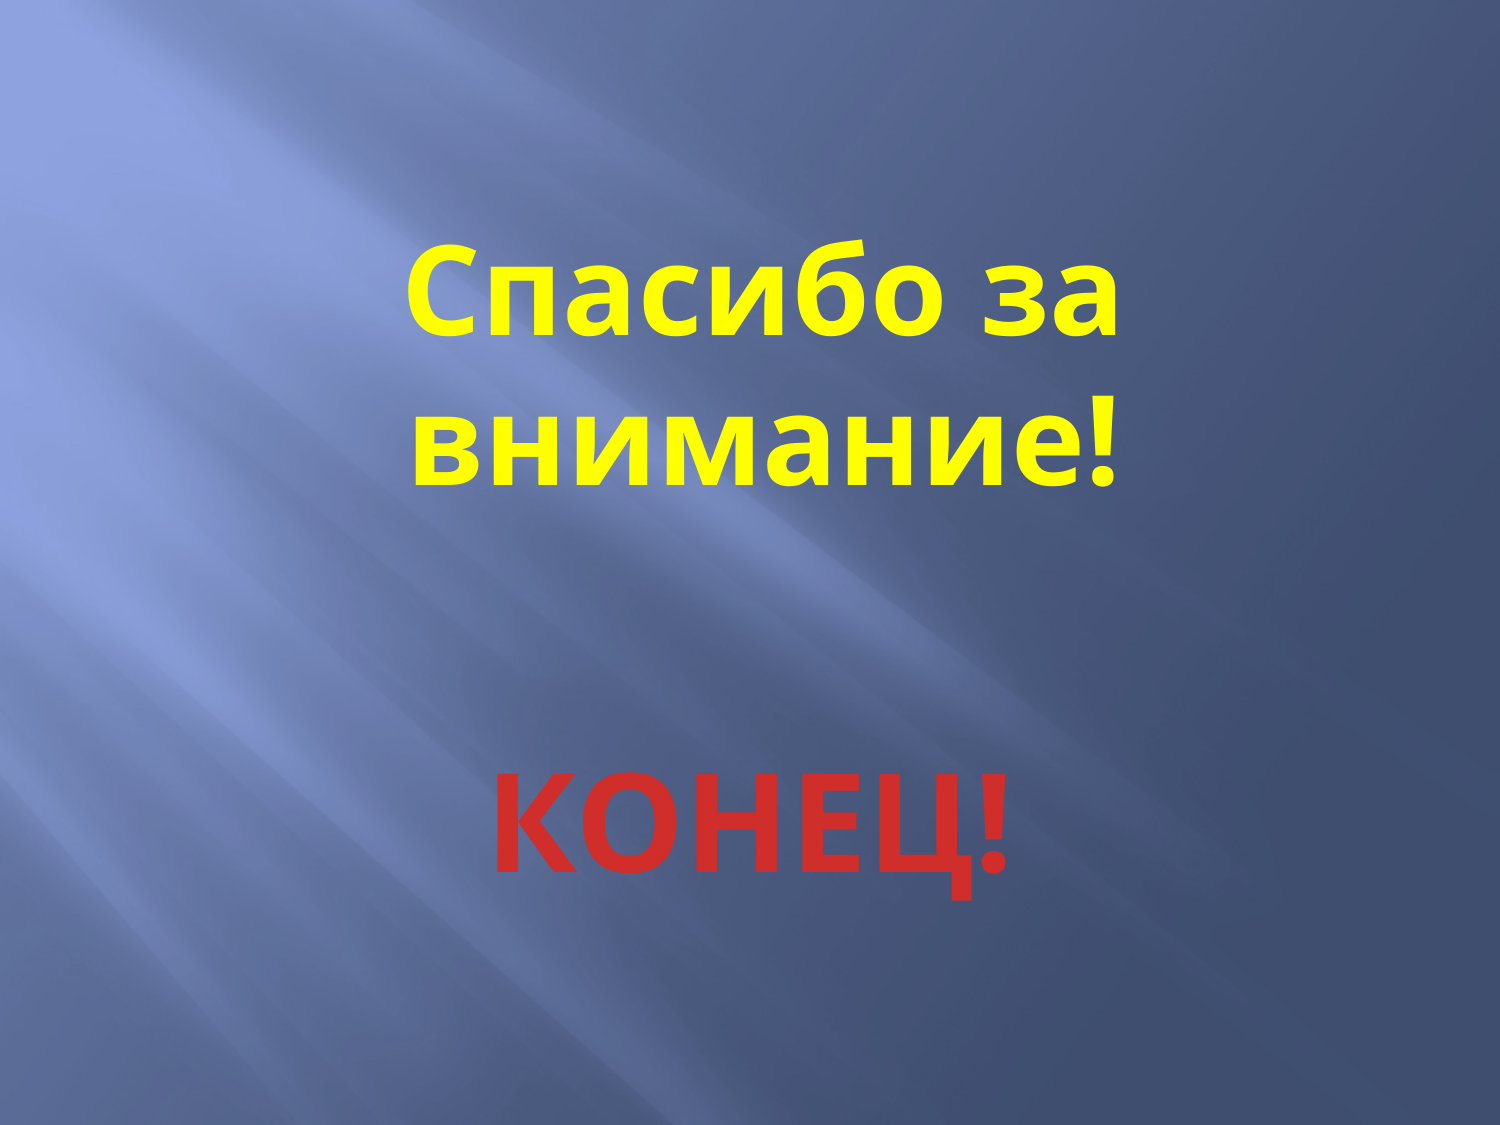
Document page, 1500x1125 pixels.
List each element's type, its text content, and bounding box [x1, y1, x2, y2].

title Спасибо за внимание! [88, 267, 1439, 455]
text_box КОНЕЦ! [470, 727, 1030, 908]
